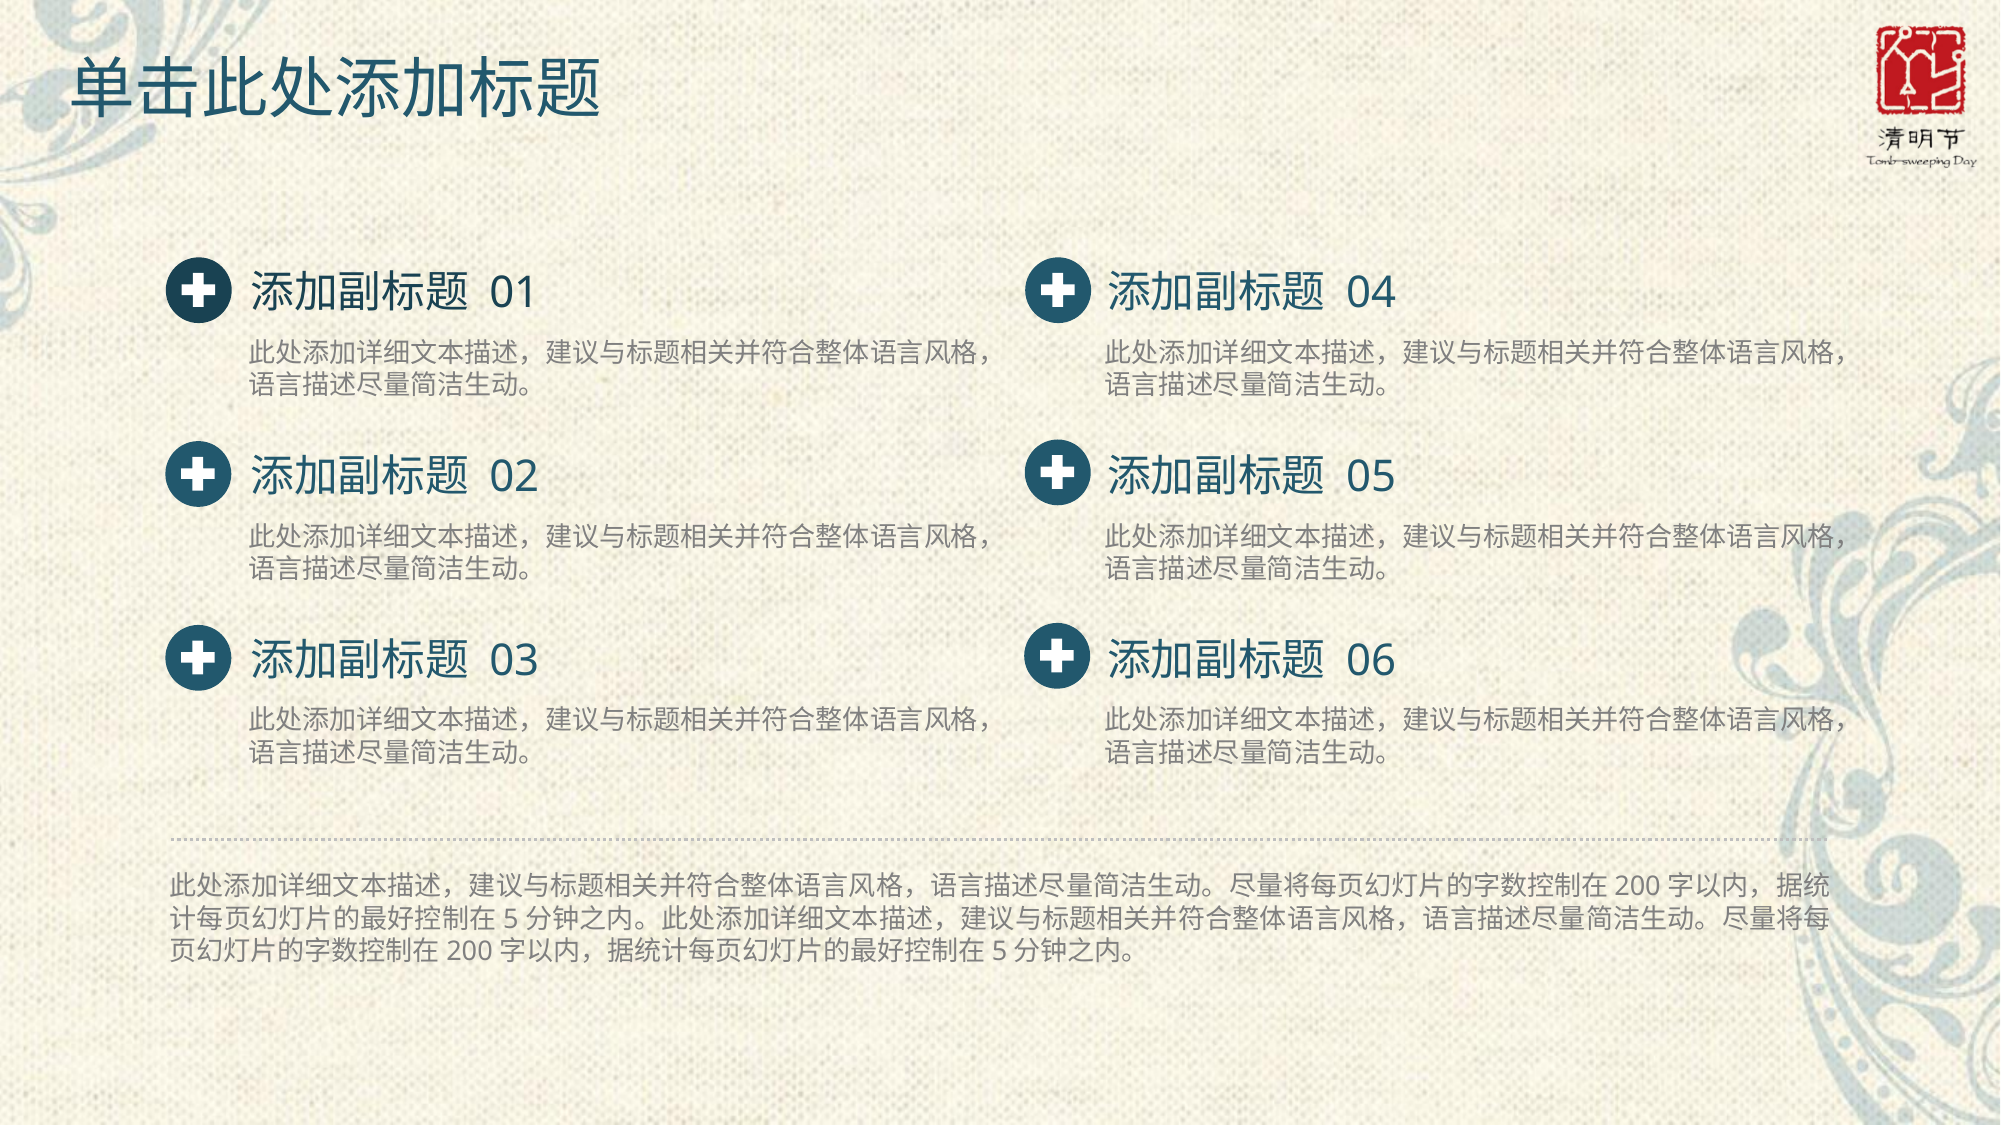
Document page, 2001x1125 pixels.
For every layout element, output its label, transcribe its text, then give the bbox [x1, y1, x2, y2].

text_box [1025, 447, 1843, 593]
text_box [1024, 439, 1091, 506]
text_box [165, 441, 232, 507]
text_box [165, 257, 232, 324]
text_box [1025, 263, 1843, 409]
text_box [1025, 630, 1843, 776]
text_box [165, 624, 232, 691]
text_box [1025, 257, 1092, 324]
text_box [168, 447, 986, 593]
title 单击此处添加标题 [53, 31, 1779, 151]
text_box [168, 263, 986, 409]
text_box 此处添加详细文本描述，建议与标题相关并符合整体语言风格，语言描述尽量简洁生动。尽量将每页幻灯片的字数控制在200字以内，据统计每页幻灯片的最好控制在5分钟之内。此处添加详细文本描述，建议与标题相关并符合整体语言风格，语言描述尽量简洁生动。尽量将每页幻灯片的字数控制在200字以内，据统计每页幻灯片的最好控制在5分钟之内。 [169, 868, 1831, 967]
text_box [168, 630, 986, 776]
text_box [1024, 622, 1091, 689]
picture [0, 0, 2001, 1125]
